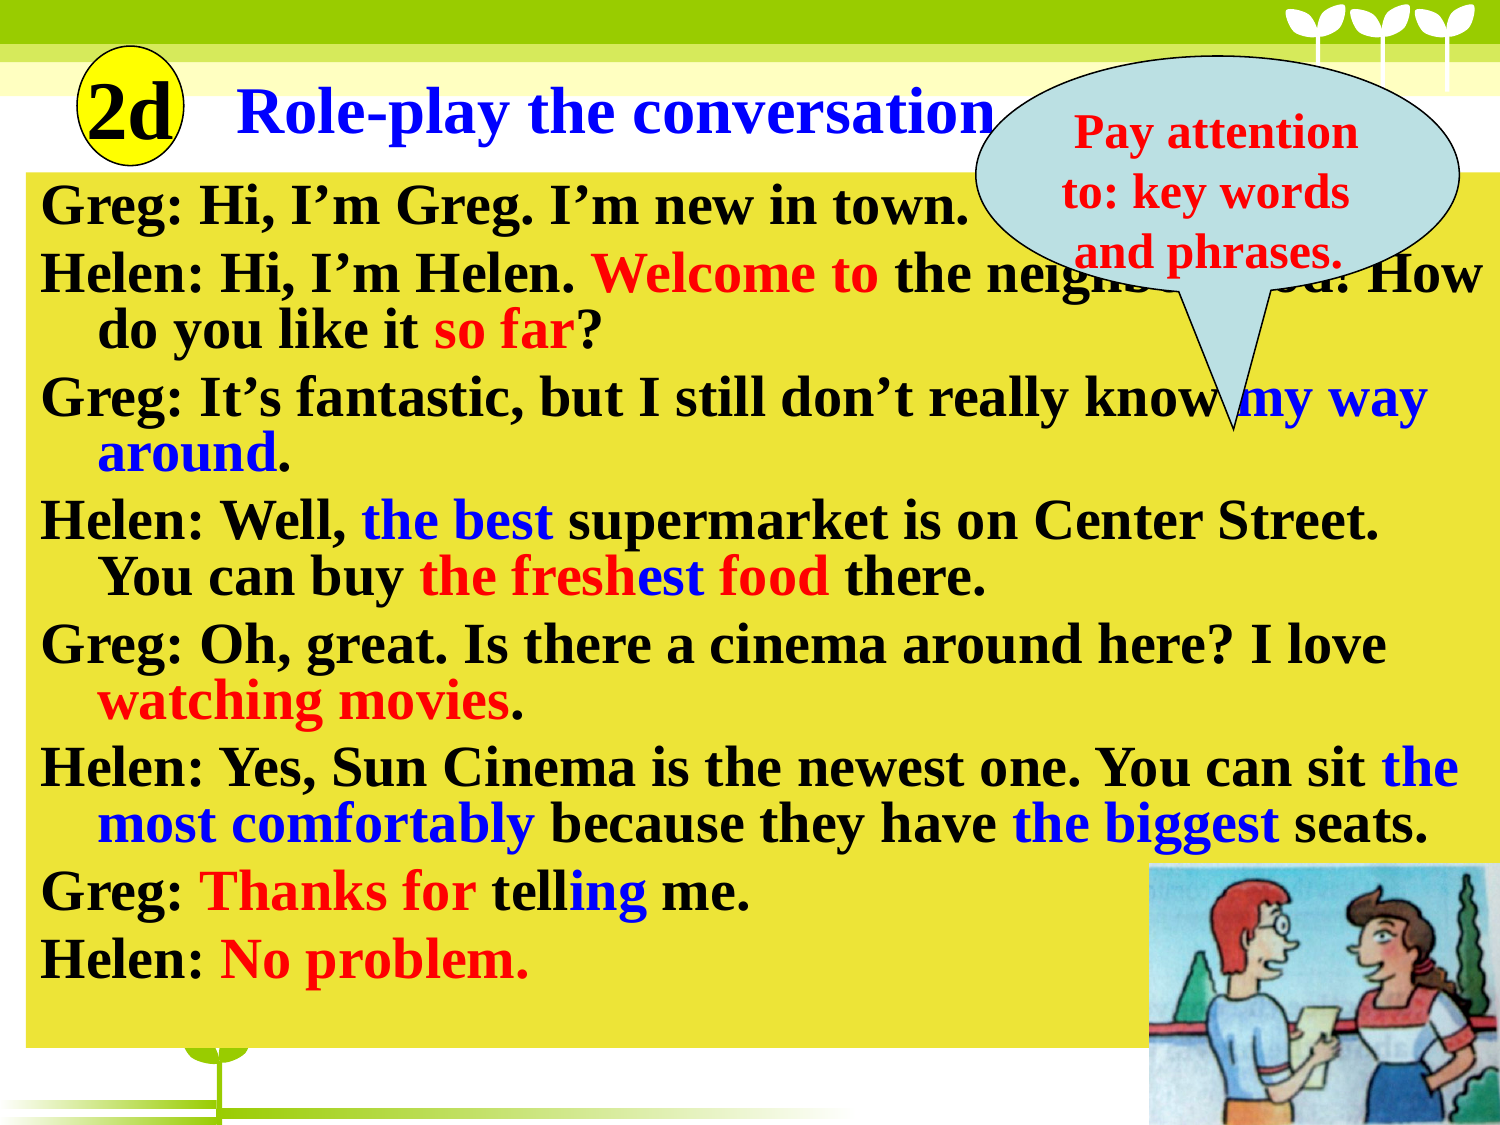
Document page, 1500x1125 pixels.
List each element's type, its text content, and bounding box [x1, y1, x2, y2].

text_box 2d [77, 46, 184, 166]
text_box Pay attention to: key words and phrases. [975, 55, 1460, 430]
title Role-play the conversation. [199, 32, 1052, 182]
list Greg: Hi, I’m Greg. I’m new in town. Helen: Hi, I’m Helen. Welcome to the neighborhood! How do you like it so far? Greg: It’s fantastic, but I still don’t really know my way around. Helen: Well, the best supermarket is on Center Street. You can buy the freshest food there. Greg: Oh, great. Is there a cinema around here? I love watching movies. Helen: Yes, Sun Cinema is the newest one. You can sit the most comfortably because they have the biggest seats. Greg: Thanks for telling me. Helen: No problem. [25, 172, 1500, 1048]
picture [1149, 863, 1500, 1125]
